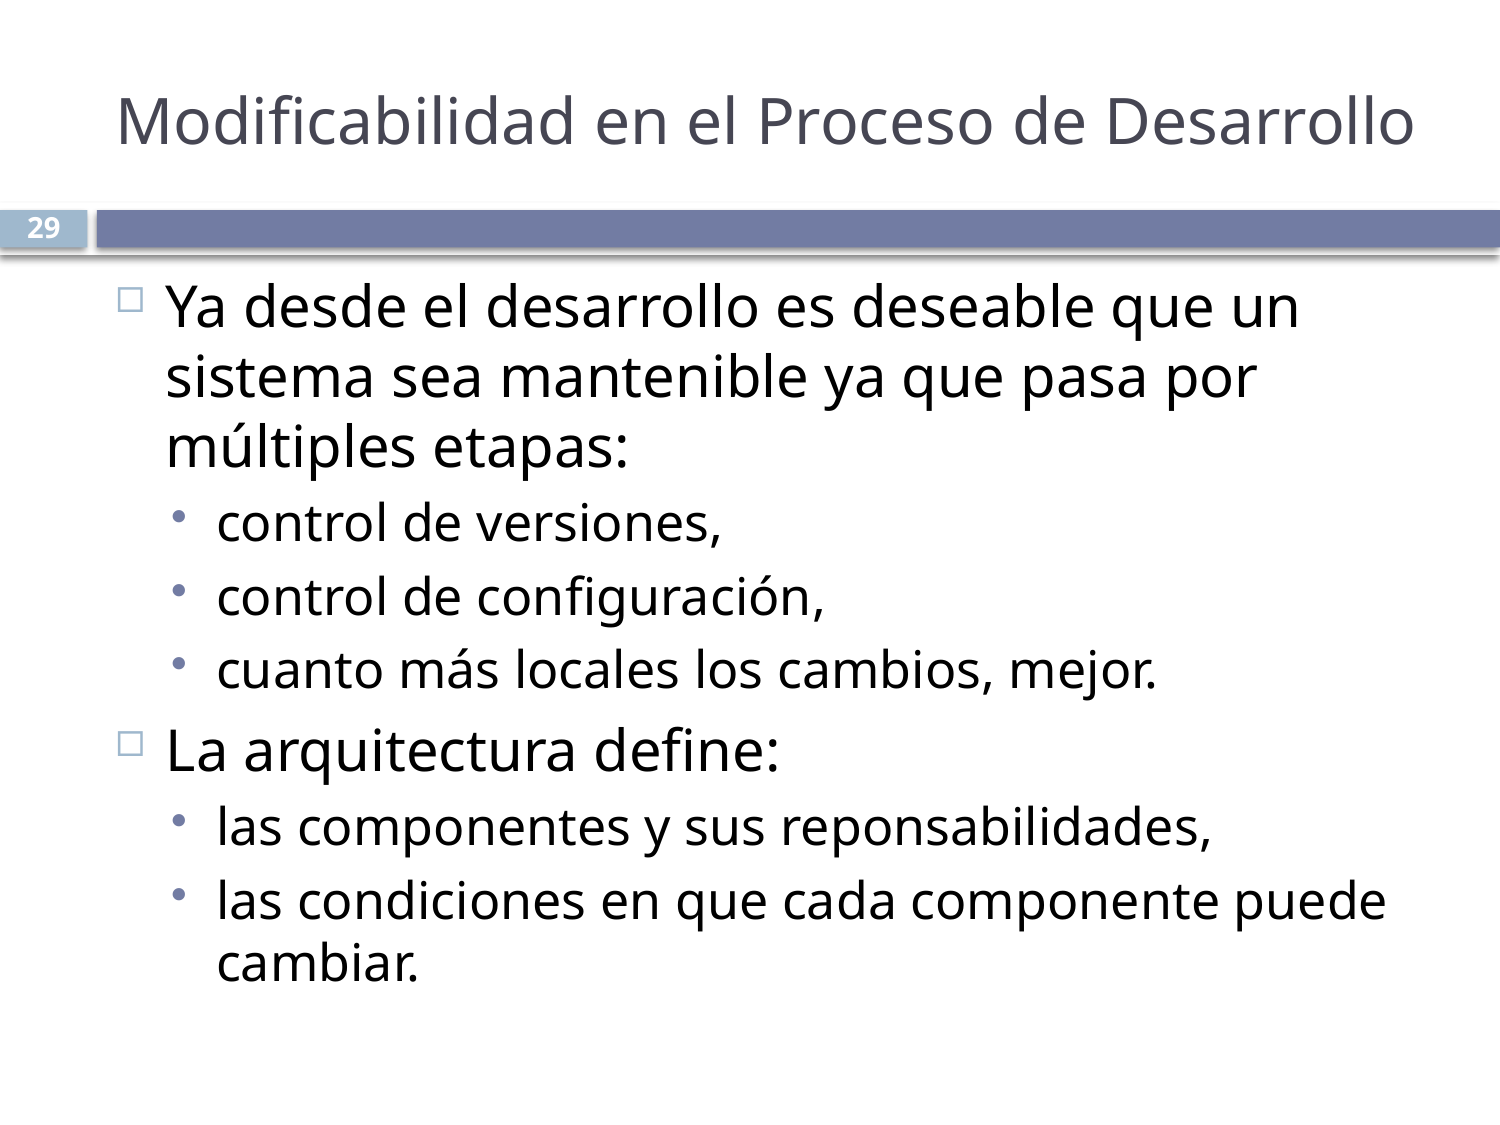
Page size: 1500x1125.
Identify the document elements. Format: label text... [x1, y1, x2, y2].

slide_number 29 [0, 208, 88, 249]
list Ya desde el desarrollo es deseable que un sistema sea mantenible ya que pasa por múltiples etapas: control de versiones, control de configuración, cuanto más locales los cambios, mejor. La arquitectura define: las componentes y sus reponsabilidades, las condiciones en que cada componente puede cambiar. [100, 262, 1438, 1005]
title Modificabilidad en el Proceso de Desarrollo [100, 37, 1438, 200]
